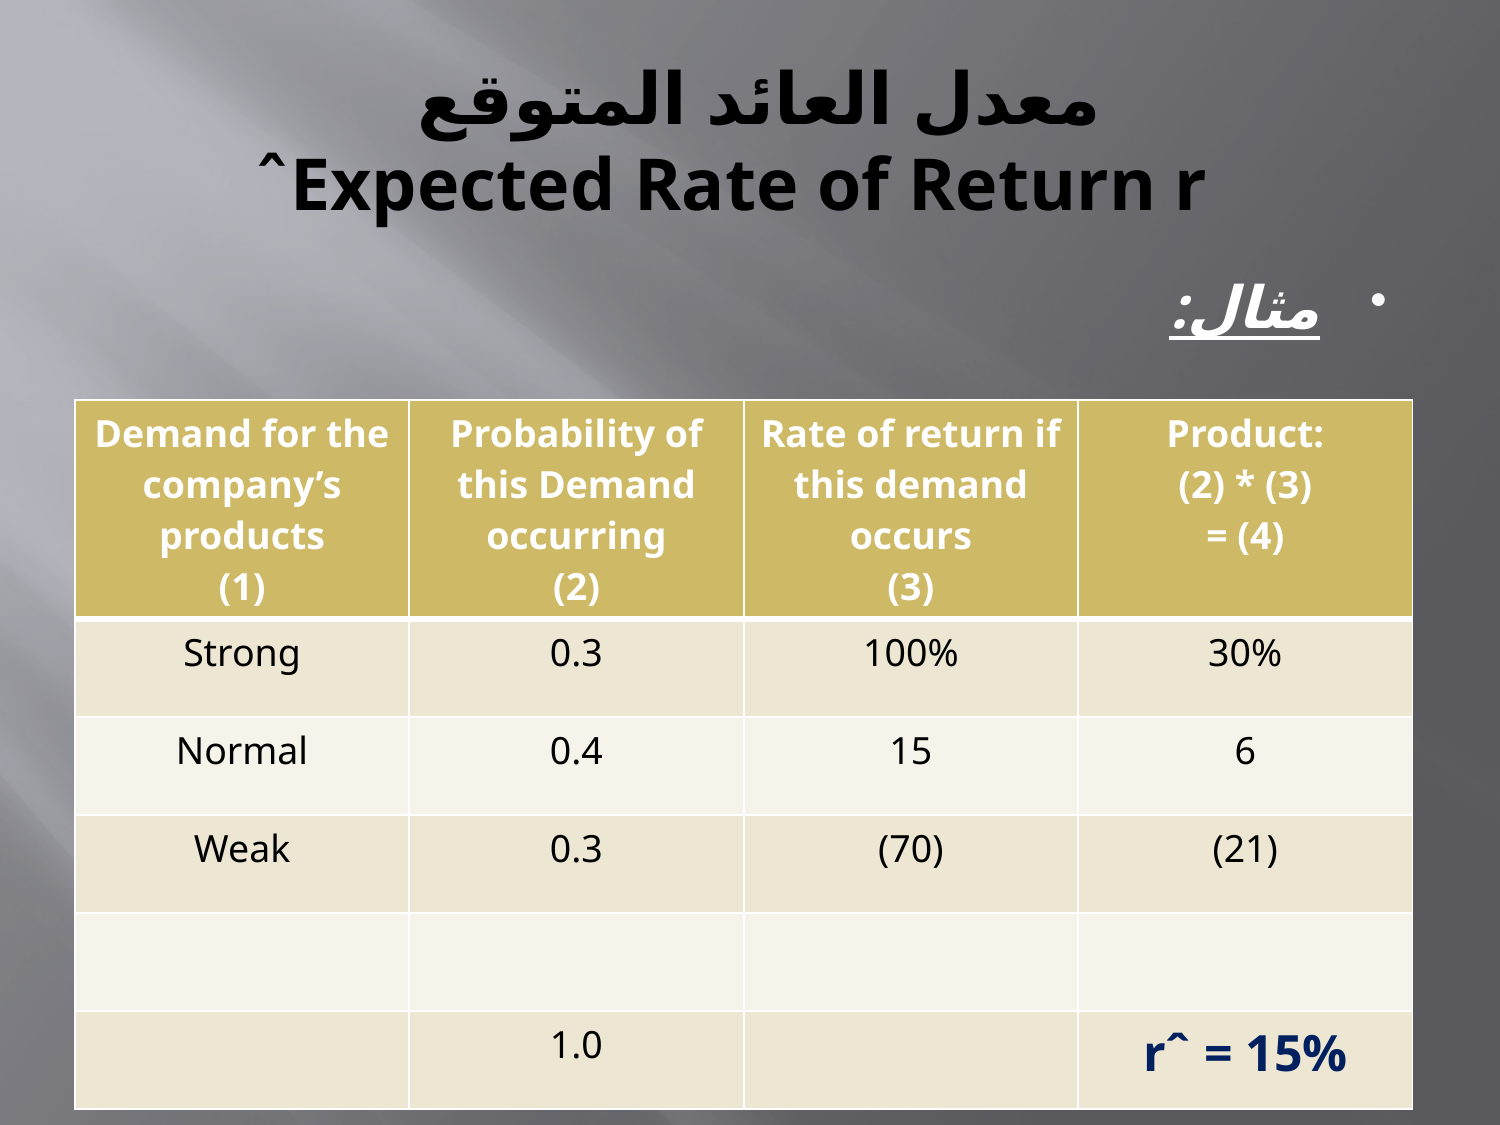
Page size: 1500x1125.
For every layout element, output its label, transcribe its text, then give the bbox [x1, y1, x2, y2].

table_cell [1079, 914, 1412, 1010]
table_cell 15 [745, 718, 1077, 814]
table_header Probability of this Demand occurring (2) [410, 401, 743, 616]
table_cell 0.3 [410, 622, 743, 716]
table_cell (21) [1079, 816, 1412, 912]
table_cell [76, 914, 408, 1010]
table_cell rˆ = 15% [1079, 1012, 1412, 1108]
list مثال: [75, 262, 1425, 1035]
table_cell [745, 914, 1077, 1010]
table_cell Normal [76, 718, 408, 814]
table_cell Strong [76, 622, 408, 716]
table_cell Weak [76, 816, 408, 912]
table_header Rate of return if this demand occurs (3) [745, 401, 1077, 616]
table_cell [410, 914, 743, 1010]
table_cell 100% [745, 622, 1077, 716]
table_header Demand for the company’s products (1) [76, 401, 408, 616]
title معدل العائد المتوقع Expected Rate of Return rˆ [75, 45, 1425, 233]
table_cell 1.0 [410, 1012, 743, 1108]
table_cell 0.3 [410, 816, 743, 912]
table_cell [745, 1012, 1077, 1108]
table_cell 0.4 [410, 718, 743, 814]
table_cell [76, 1012, 408, 1108]
table_cell 30% [1079, 622, 1412, 716]
table_cell 6 [1079, 718, 1412, 814]
table_header Product: (2) * (3) = (4) [1079, 401, 1412, 616]
table_cell (70) [745, 816, 1077, 912]
